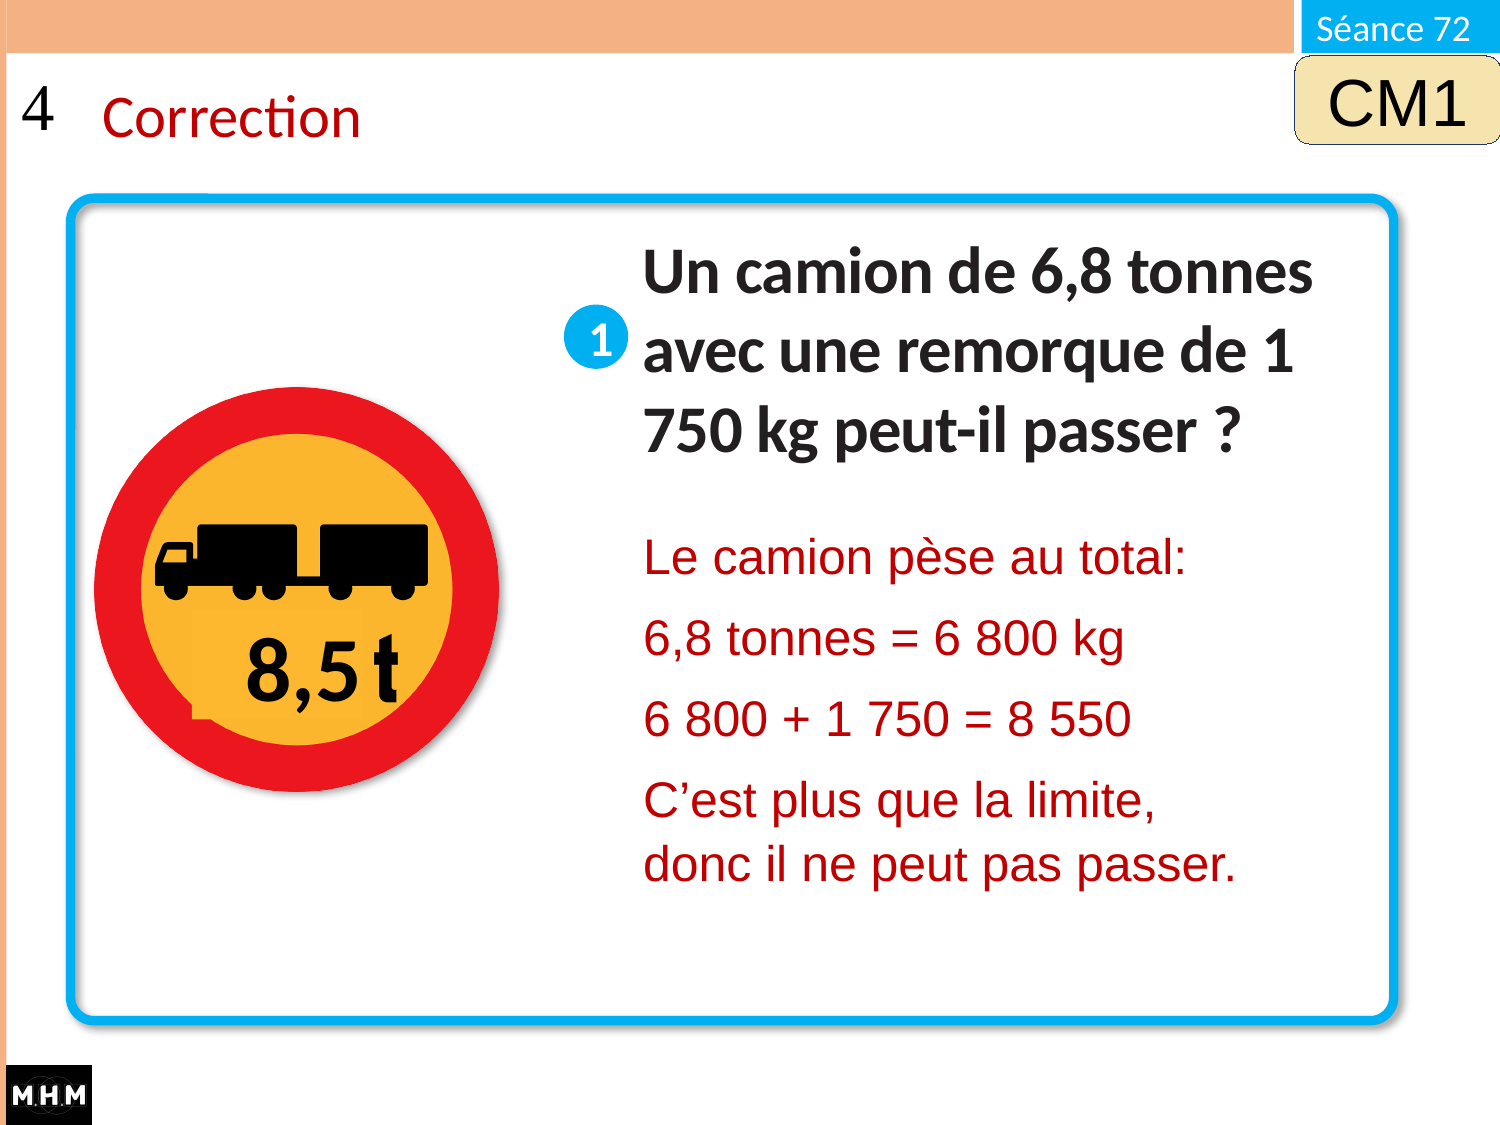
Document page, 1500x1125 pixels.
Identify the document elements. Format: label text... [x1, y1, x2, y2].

picture [6, 1065, 92, 1125]
text_box CM1 [1294, 55, 1500, 145]
title Correction [87, 32, 1382, 158]
picture [93, 387, 499, 792]
text_box Un camion de 6,8 tonnes avec une remorque de 1 750 kg peut-il passer ? [628, 218, 1365, 493]
text_box 1 [561, 302, 631, 371]
text_box Le camion pèse au total: 6,8 tonnes = 6 800 kg 6 800 + 1 750 = 8 550 C’est plus que la limite, donc il ne peut pas passer. [628, 513, 1270, 792]
text_box [68, 196, 1396, 1023]
